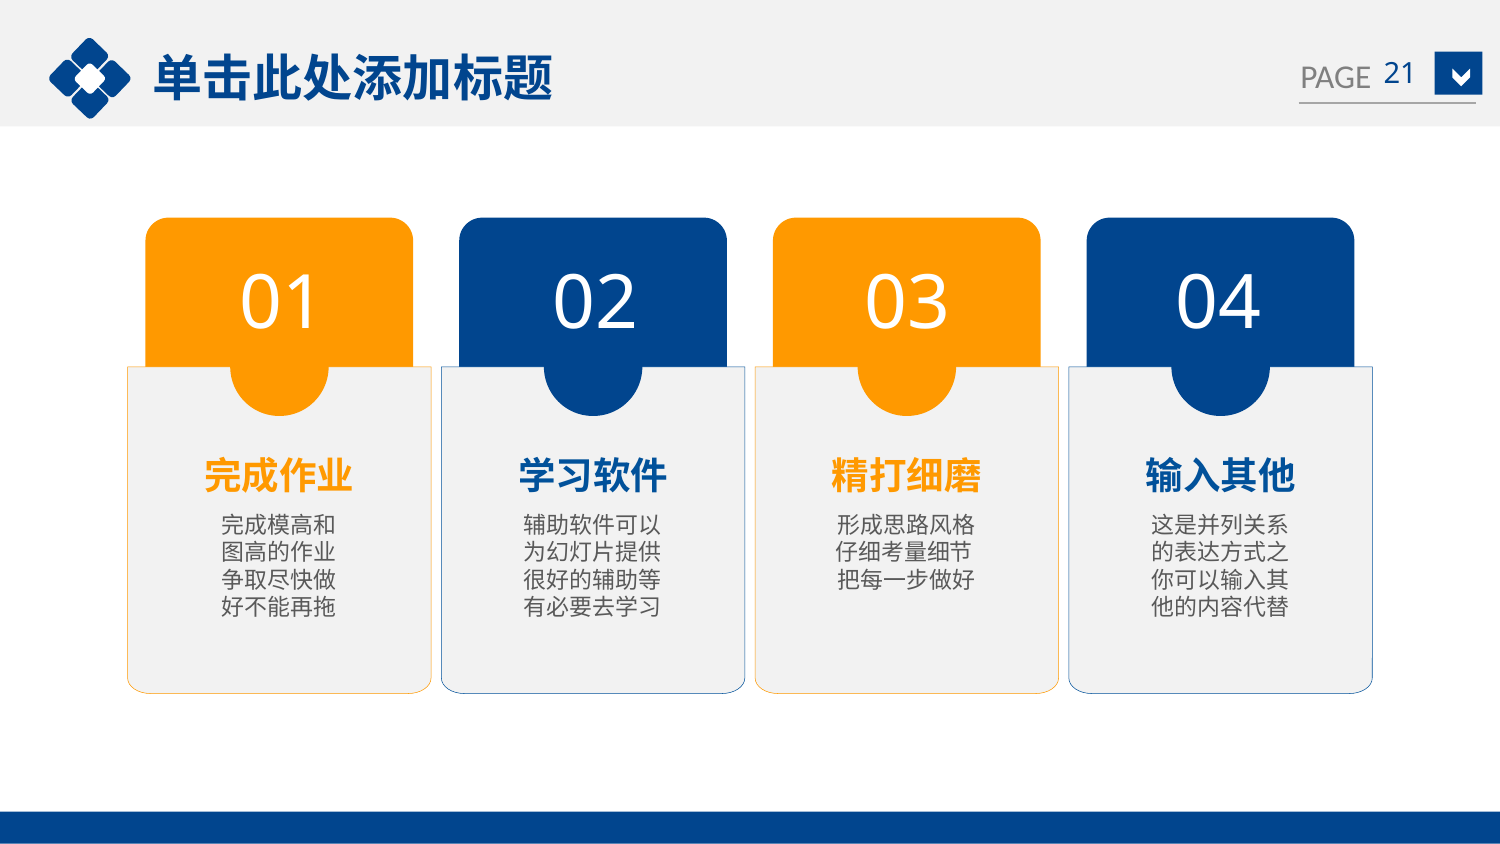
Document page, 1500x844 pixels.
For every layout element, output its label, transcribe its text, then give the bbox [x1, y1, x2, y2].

slide_number 21 [1364, 51, 1437, 97]
text_box 单击此处添加标题 [137, 38, 568, 114]
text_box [52, 41, 127, 115]
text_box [1068, 217, 1373, 694]
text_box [127, 217, 432, 694]
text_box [754, 217, 1059, 694]
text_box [441, 217, 746, 694]
